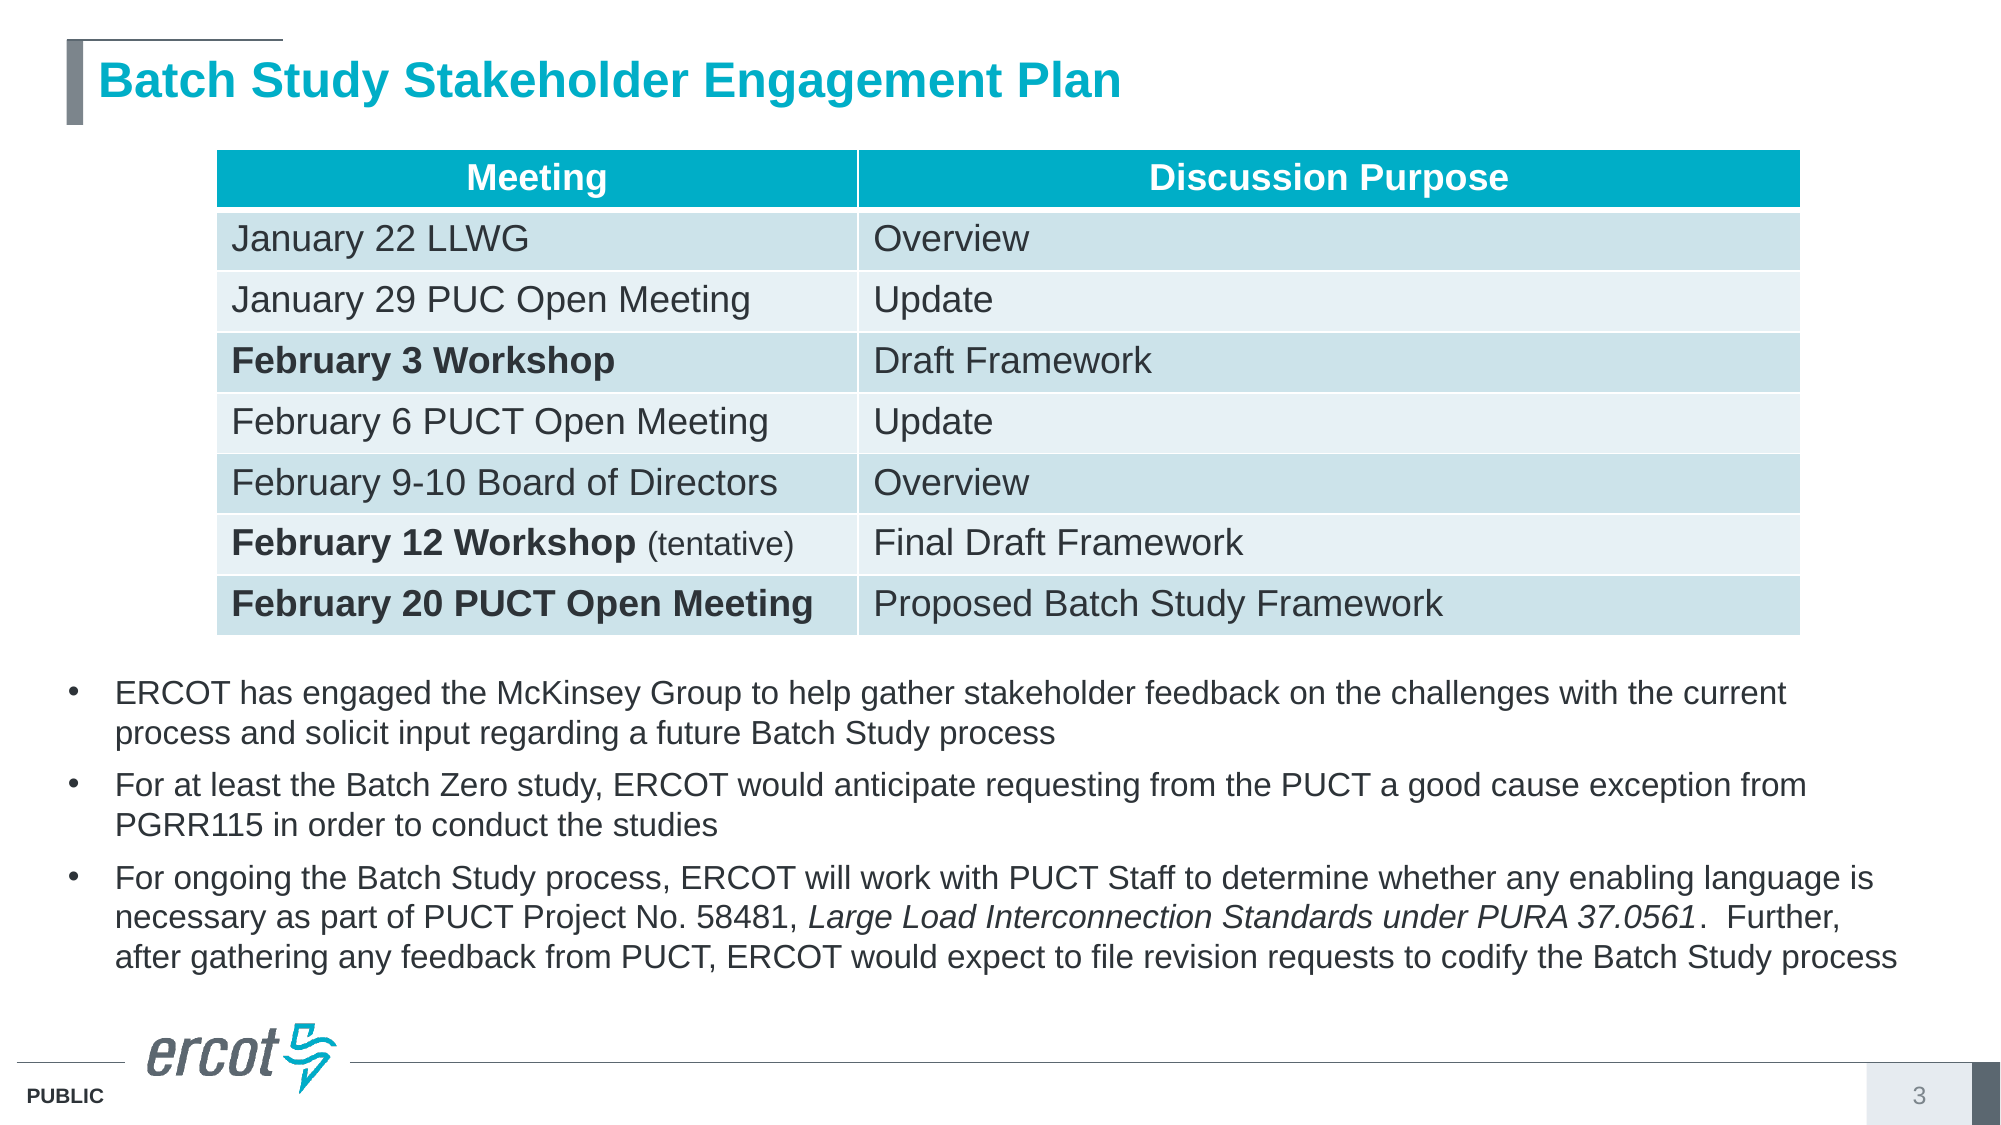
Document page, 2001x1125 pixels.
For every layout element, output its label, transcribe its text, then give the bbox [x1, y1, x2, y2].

text_box ERCOT has engaged the McKinsey Group to help gather stakeholder feedback on the challenges with the current process and solicit input regarding a future Batch Study process For at least the Batch Zero study, ERCOT would anticipate requesting from the PUCT a good cause exception from PGRR115 in order to conduct the studies For ongoing the Batch Study process, ERCOT will work with PUCT Staff to determine whether any enabling language is necessary as part of PUCT Project No. 58481, Large Load Interconnection Standards under PURA 37.0561. Further, after gathering any feedback from PUCT, ERCOT would expect to file revision requests to codify the Batch Study process [53, 663, 1920, 968]
table_cell February 3 Workshop [217, 333, 857, 392]
table_cell January 22 LLWG [217, 213, 857, 270]
table_cell Update [859, 272, 1800, 331]
table_cell February 6 PUCT Open Meeting [217, 394, 857, 453]
table_cell February 20 PUCT Open Meeting [217, 576, 857, 635]
table_cell Draft Framework [859, 333, 1800, 392]
table_cell February 12 Workshop (tentative) [217, 515, 857, 574]
picture [143, 1019, 340, 1096]
table_cell Overview [859, 213, 1800, 270]
table_cell January 29 PUC Open Meeting [217, 272, 857, 331]
table_header Discussion Purpose [859, 150, 1800, 207]
title Batch Study Stakeholder Engagement Plan [83, 39, 1934, 125]
table_cell Update [859, 394, 1800, 453]
table_cell February 9-10 Board of Directors [217, 454, 857, 513]
table_cell Overview [859, 454, 1800, 513]
table_cell Final Draft Framework [859, 515, 1800, 574]
slide_number 3 [1866, 1076, 1973, 1113]
table_cell Proposed Batch Study Framework [859, 576, 1800, 635]
table_header Meeting [217, 150, 857, 207]
